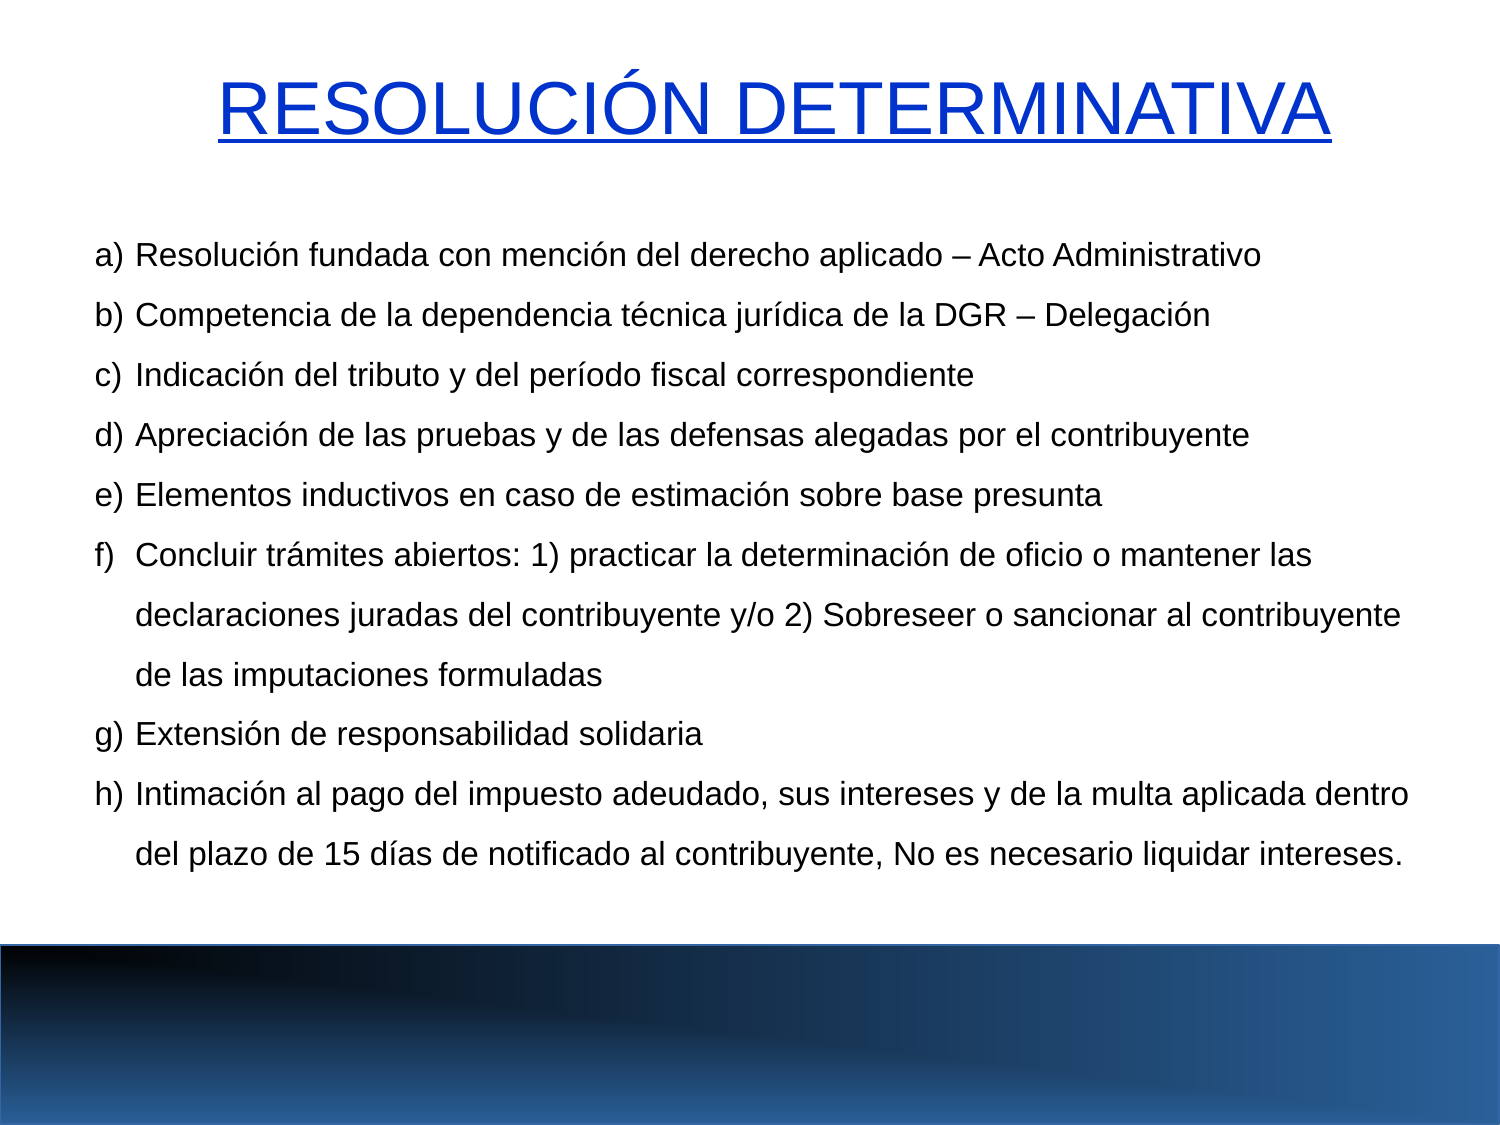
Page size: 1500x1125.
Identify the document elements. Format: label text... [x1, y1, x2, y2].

text_box Resolución fundada con mención del derecho aplicado – Acto Administrativo Competencia de la dependencia técnica jurídica de la DGR – Delegación Indicación del tributo y del período fiscal correspondiente Apreciación de las pruebas y de las defensas alegadas por el contribuyente Elementos inductivos en caso de estimación sobre base presunta Concluir trámites abiertos: 1) practicar la determinación de oficio o mantener las declaraciones juradas del contribuyente y/o 2) Sobreseer o sancionar al contribuyente de las imputaciones formuladas Extensión de responsabilidad solidaria Intimación al pago del impuesto adeudado, sus intereses y de la multa aplicada dentro del plazo de 15 días de notificado al contribuyente, No es necesario liquidar intereses. [76, 160, 1426, 903]
text_box [0, 944, 1500, 1125]
text_box RESOLUCIÓN DETERMINATIVA [100, 78, 1450, 177]
picture [0, 0, 1500, 944]
